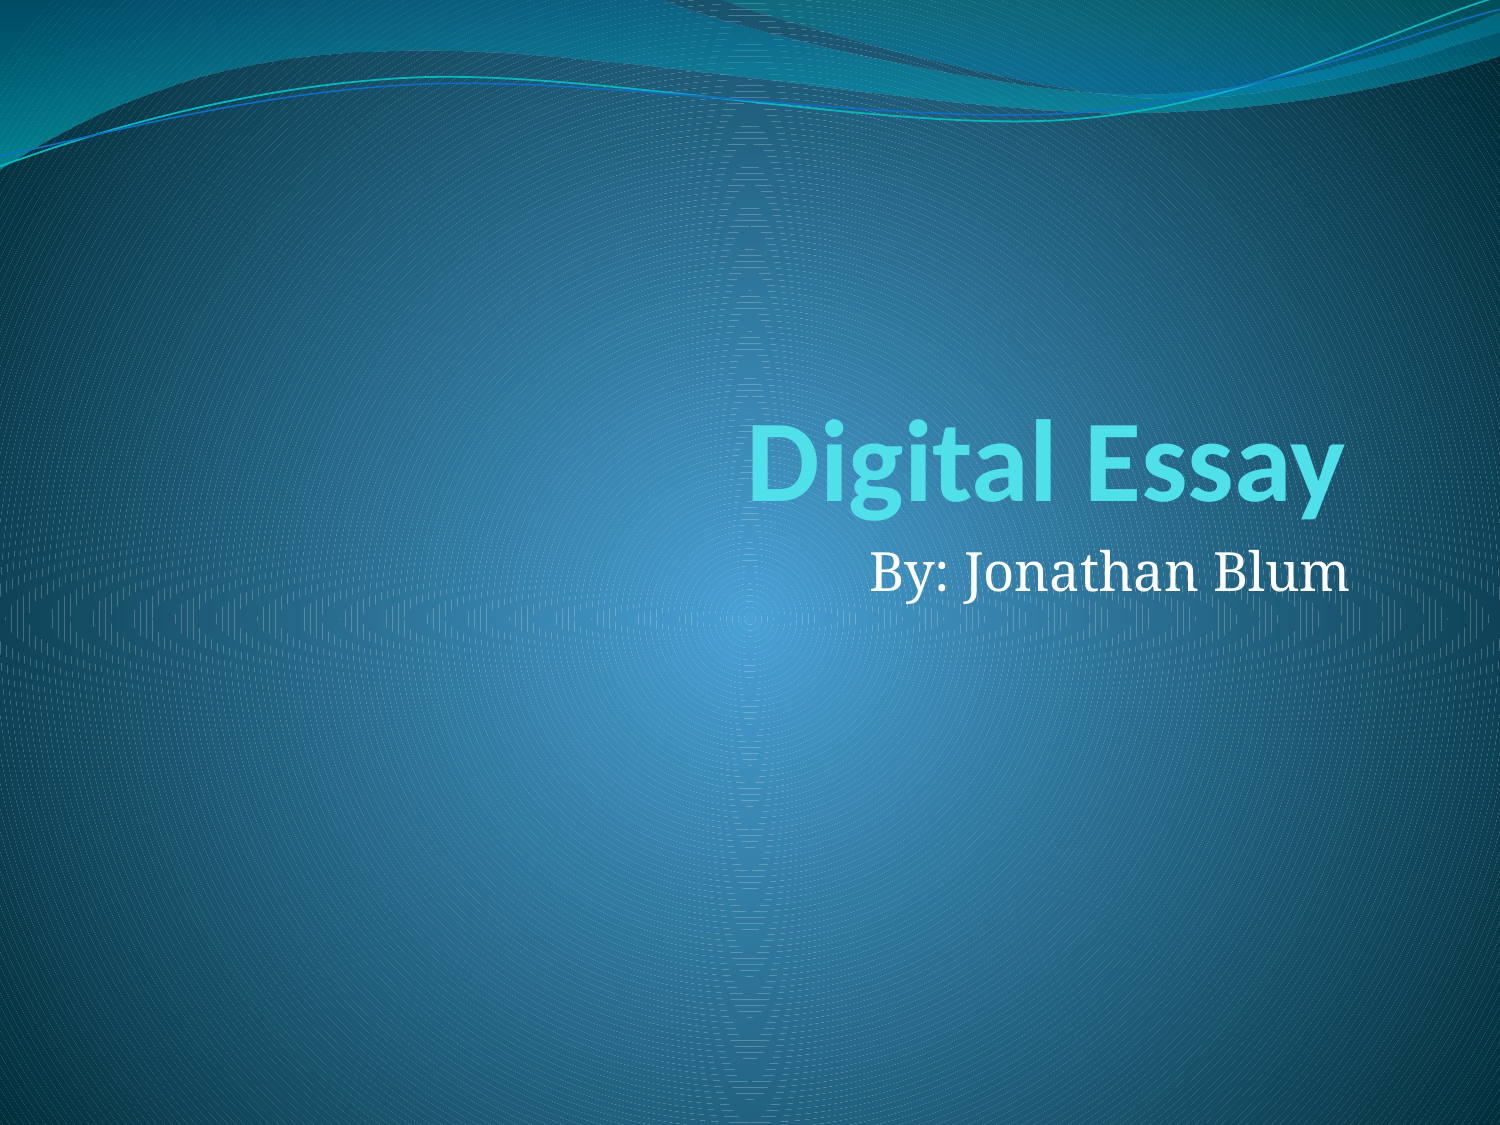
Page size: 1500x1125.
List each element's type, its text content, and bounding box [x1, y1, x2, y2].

subtitle By: Jonathan Blum [87, 529, 1376, 818]
title Digital Essay [87, 224, 1376, 525]
